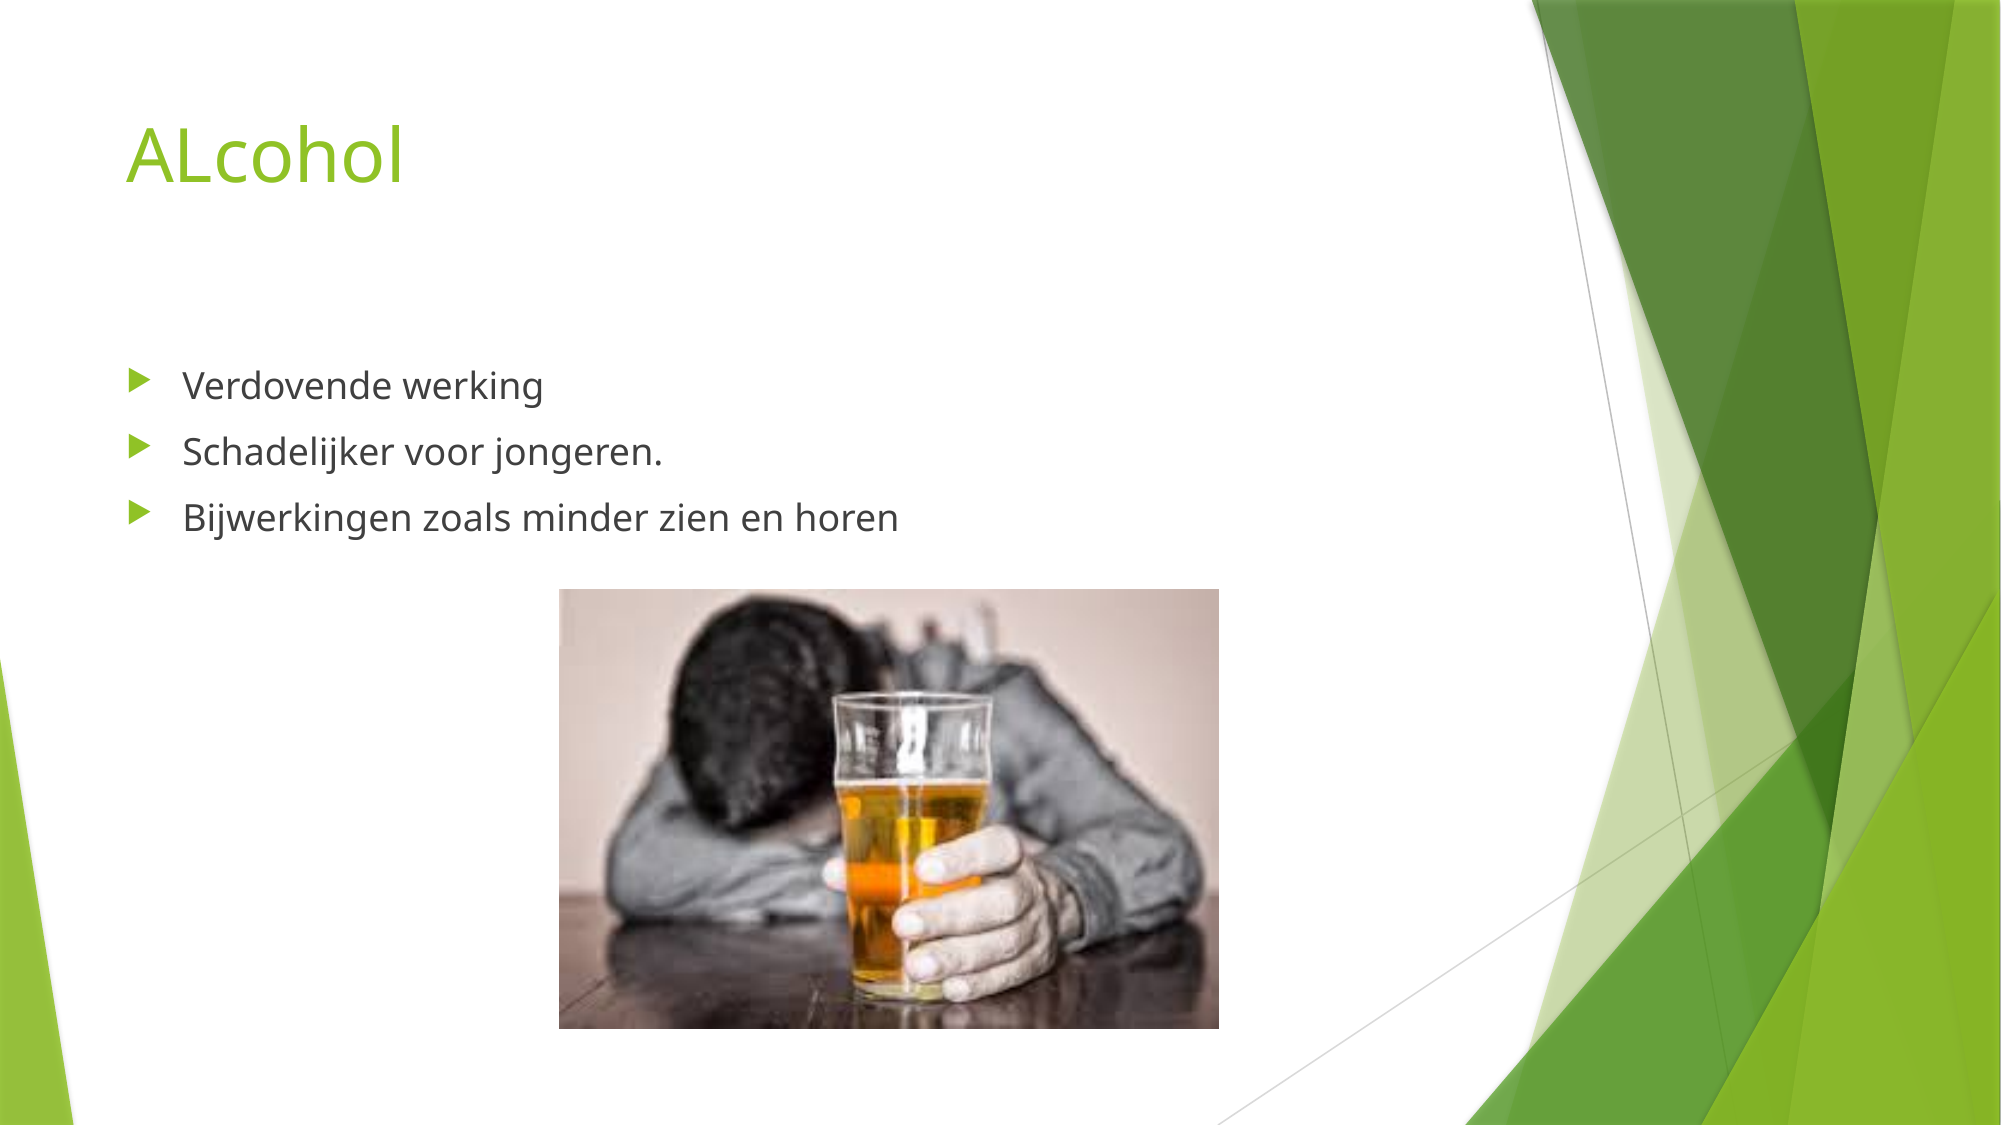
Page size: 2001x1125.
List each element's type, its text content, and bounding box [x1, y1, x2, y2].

list Verdovende werking Schadelijker voor jongeren. Bijwerkingen zoals minder zien en horen [111, 354, 1522, 992]
title ALcohol [111, 99, 1522, 317]
picture [558, 589, 1220, 1030]
